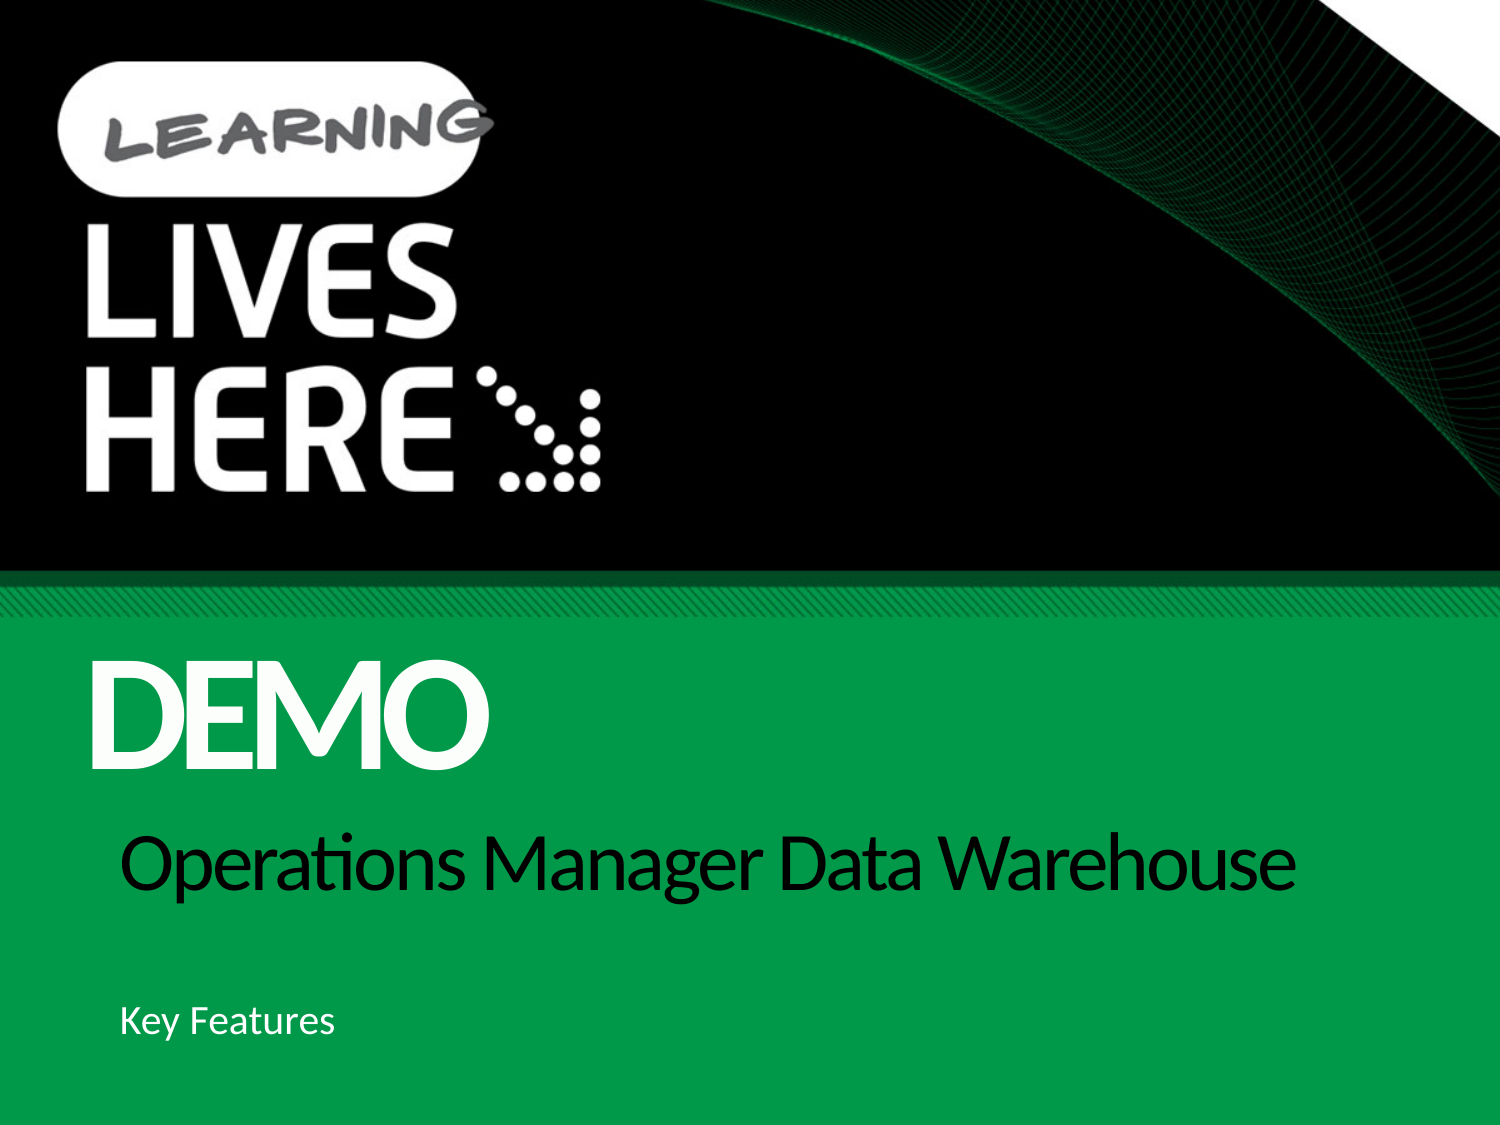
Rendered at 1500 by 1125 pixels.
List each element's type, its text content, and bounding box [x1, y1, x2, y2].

picture [0, 0, 1500, 1125]
list DEMO [83, 625, 1344, 800]
subtitle Key Features [119, 998, 1236, 1075]
title Operations Manager Data Warehouse [119, 818, 1375, 943]
